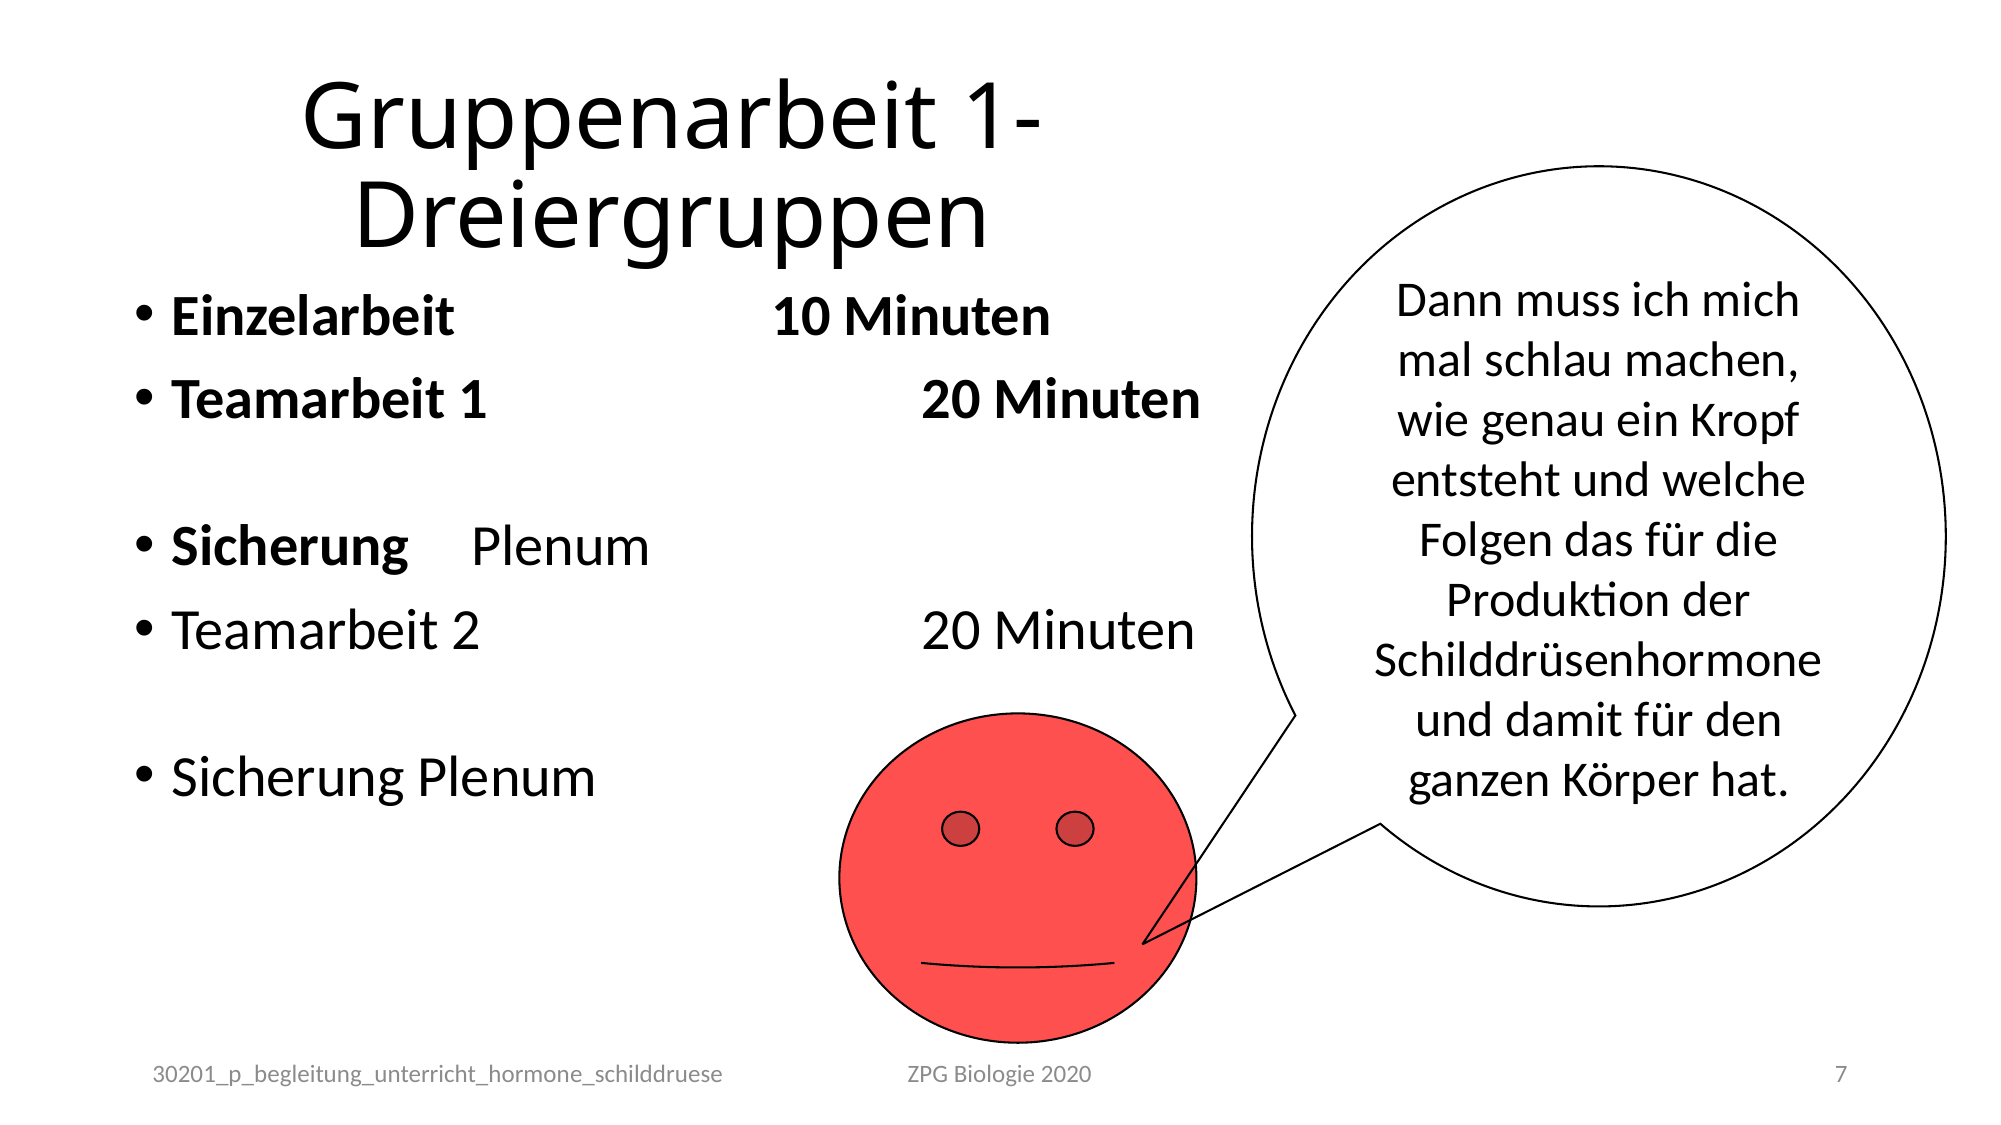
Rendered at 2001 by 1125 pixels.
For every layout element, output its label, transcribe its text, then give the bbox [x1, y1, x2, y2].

slide_number 30201_p_begleitung_unterricht_hormone_schilddruese [137, 1042, 662, 1103]
list Einzelarbeit 10 Minuten Teamarbeit 1 20 Minuten Sicherung Plenum Teamarbeit 2 20 Minuten Sicherung Plenum [119, 277, 1226, 992]
text_box [838, 712, 1197, 1042]
text_box Dann muss ich mich mal schlau machen, wie genau ein Kropf entsteht und welche Folgen das für die Produktion der Schilddrüsenhormone und damit für den ganzen Körper hat. [1141, 165, 1947, 946]
footer ZPG Biologie 2020 [662, 1042, 1338, 1103]
slide_number 7 [1412, 1042, 1863, 1103]
title Gruppenarbeit 1-Dreiergruppen [67, 59, 1277, 278]
